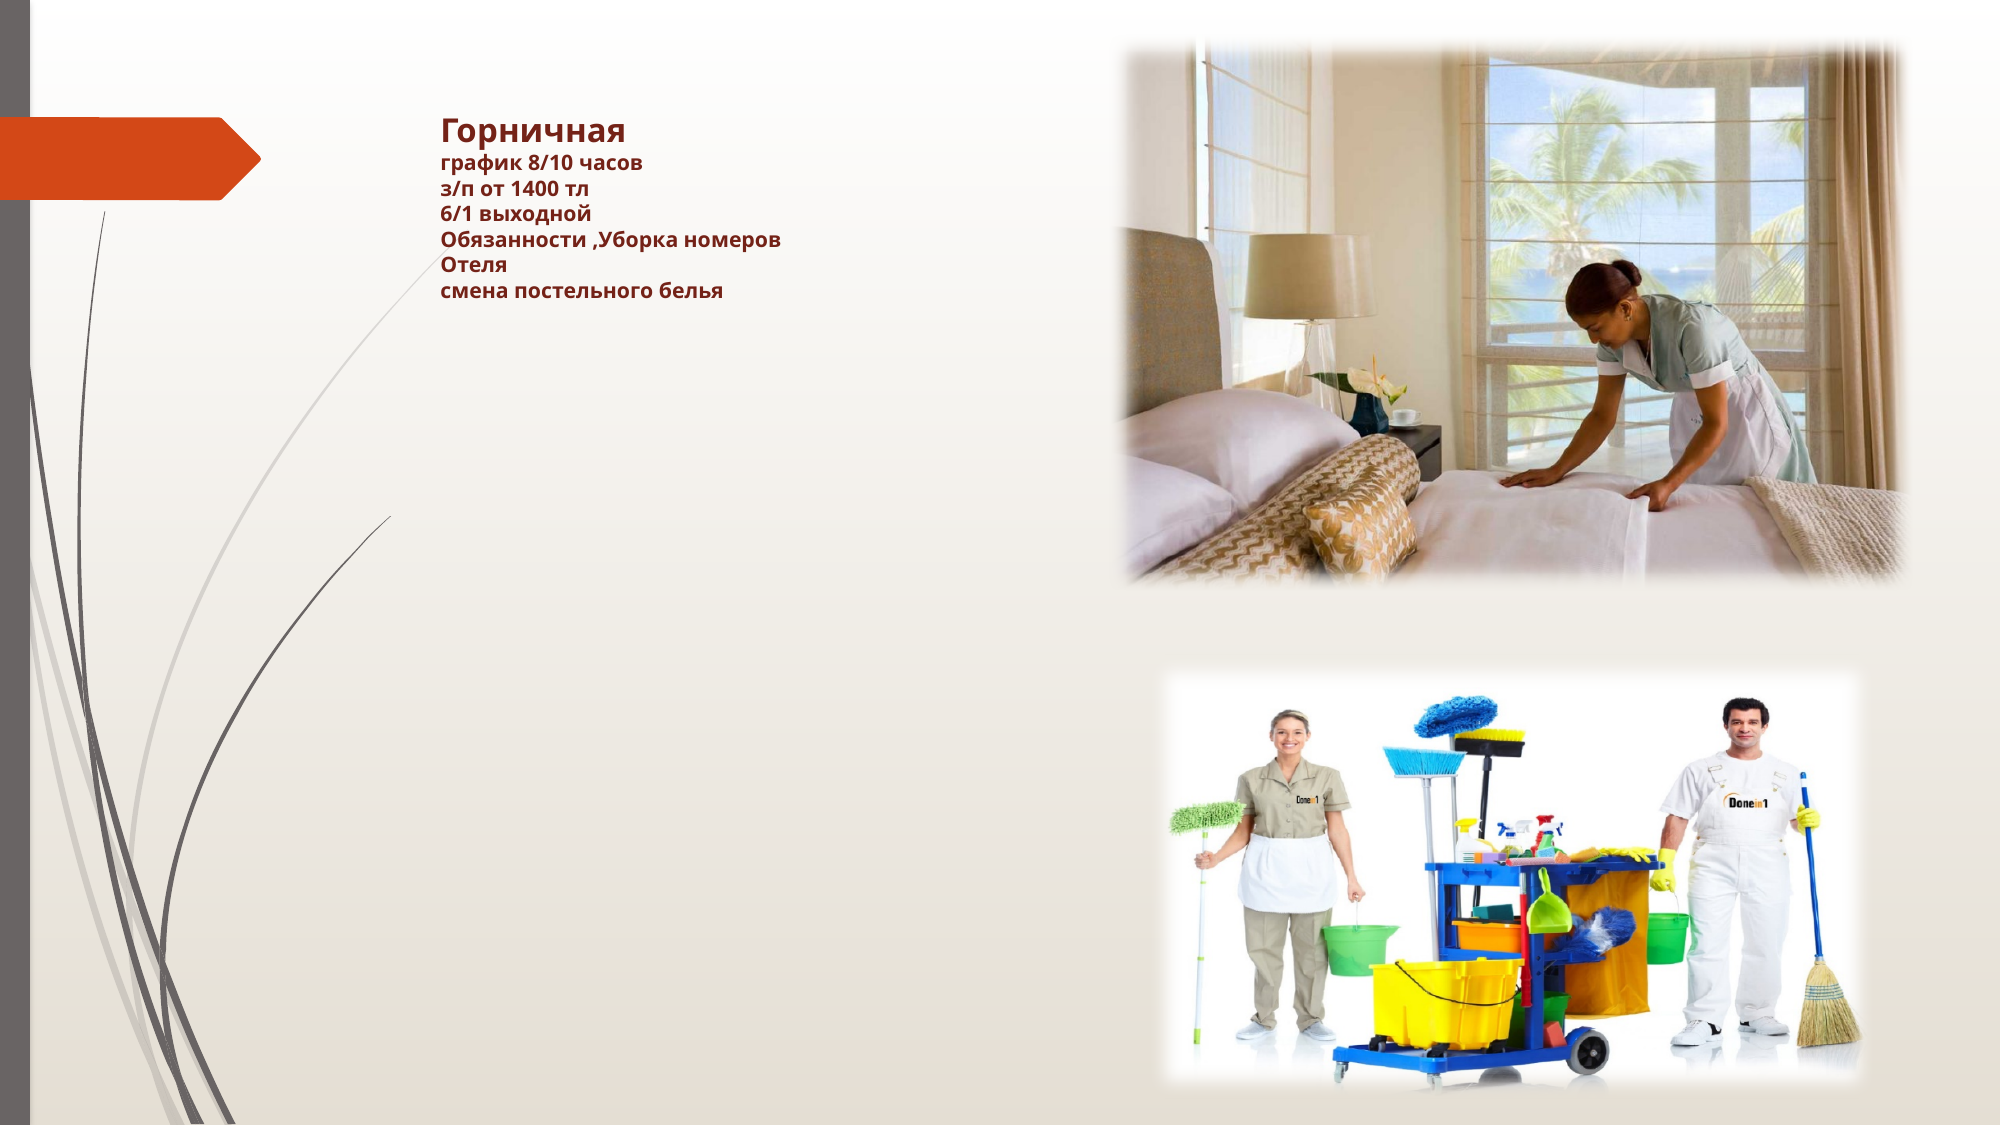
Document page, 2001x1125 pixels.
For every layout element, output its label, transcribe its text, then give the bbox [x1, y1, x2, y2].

picture [1146, 654, 1876, 1099]
title Горничная график 8/10 часов з/п от 1400 тл 6/1 выходной Обязанности ,Уборка номеров Отеля смена постельного белья [425, 102, 1035, 313]
picture [1109, 34, 1914, 591]
